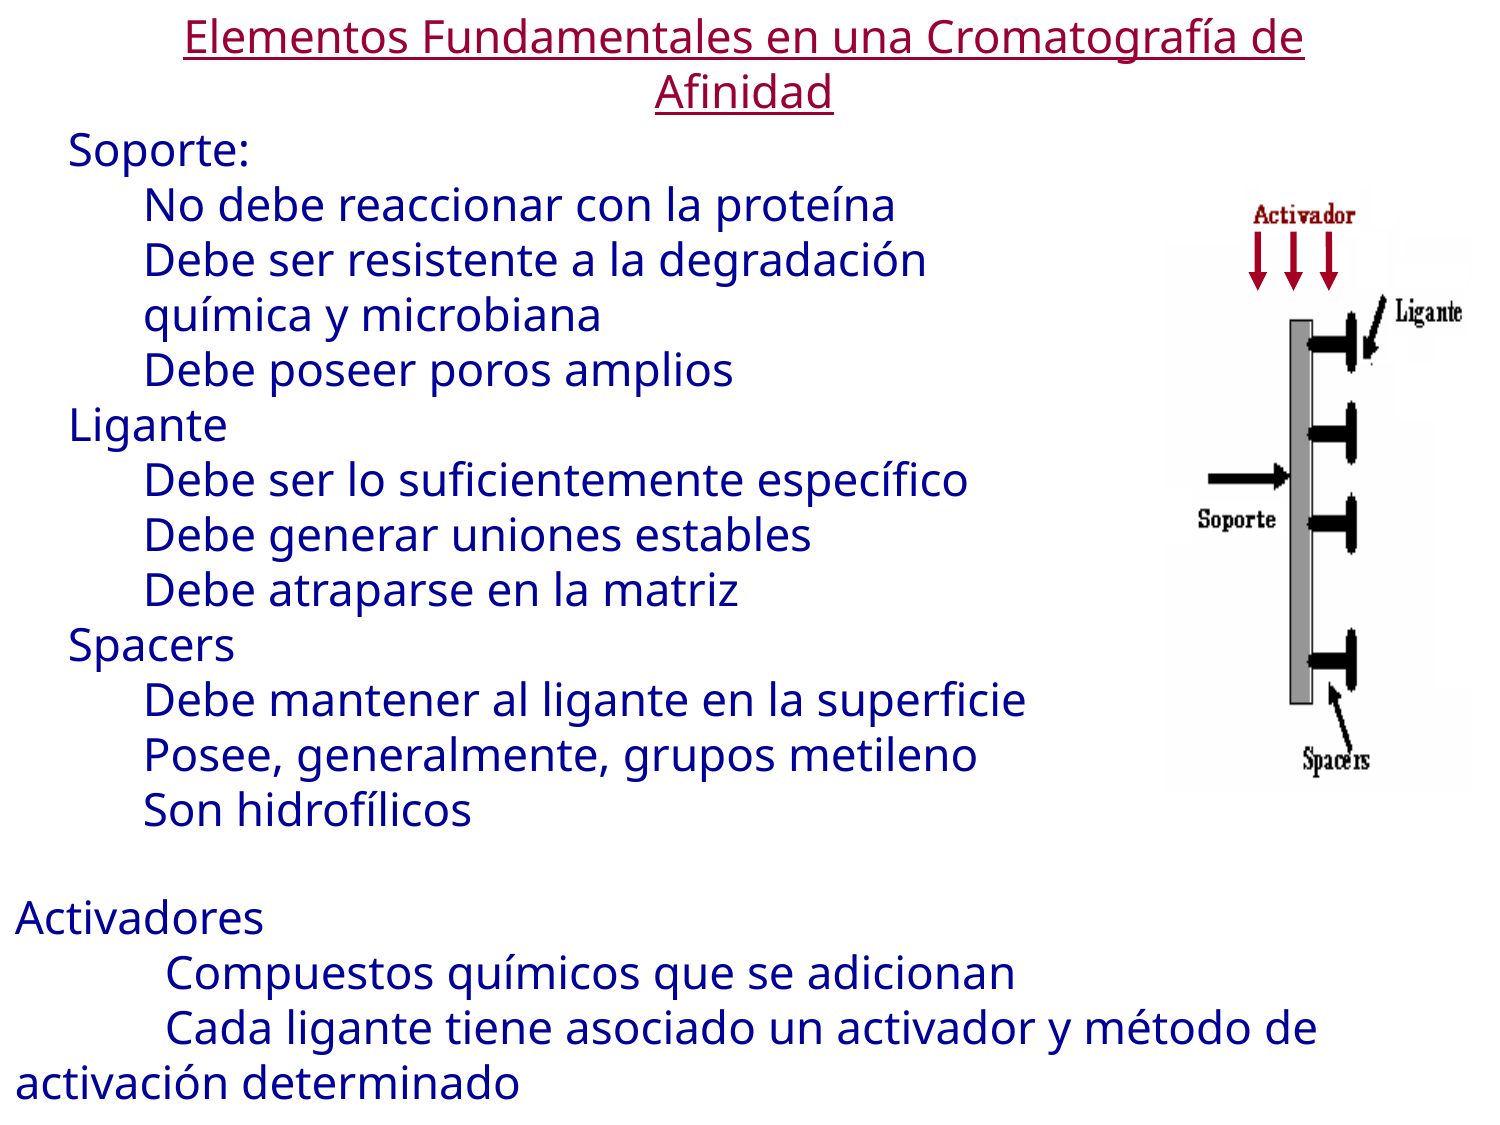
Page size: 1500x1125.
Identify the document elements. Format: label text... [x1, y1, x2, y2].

text_box Activadores Compuestos químicos que se adicionan Cada ligante tiene asociado un activador y método de activación determinado [0, 881, 1459, 1125]
text_box Soporte: No debe reaccionar con la proteína Debe ser resistente a la degradación química y microbiana Debe poseer poros amplios Ligante Debe ser lo suficientemente específico Debe generar uniones estables Debe atraparse en la matriz Spacers Debe mantener al ligante en la superficie Posee, generalmente, grupos metileno Son hidrofílicos [53, 113, 1117, 514]
text_box Elementos Fundamentales en una Cromatografía de Afinidad [76, 0, 1412, 125]
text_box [1163, 172, 1474, 799]
